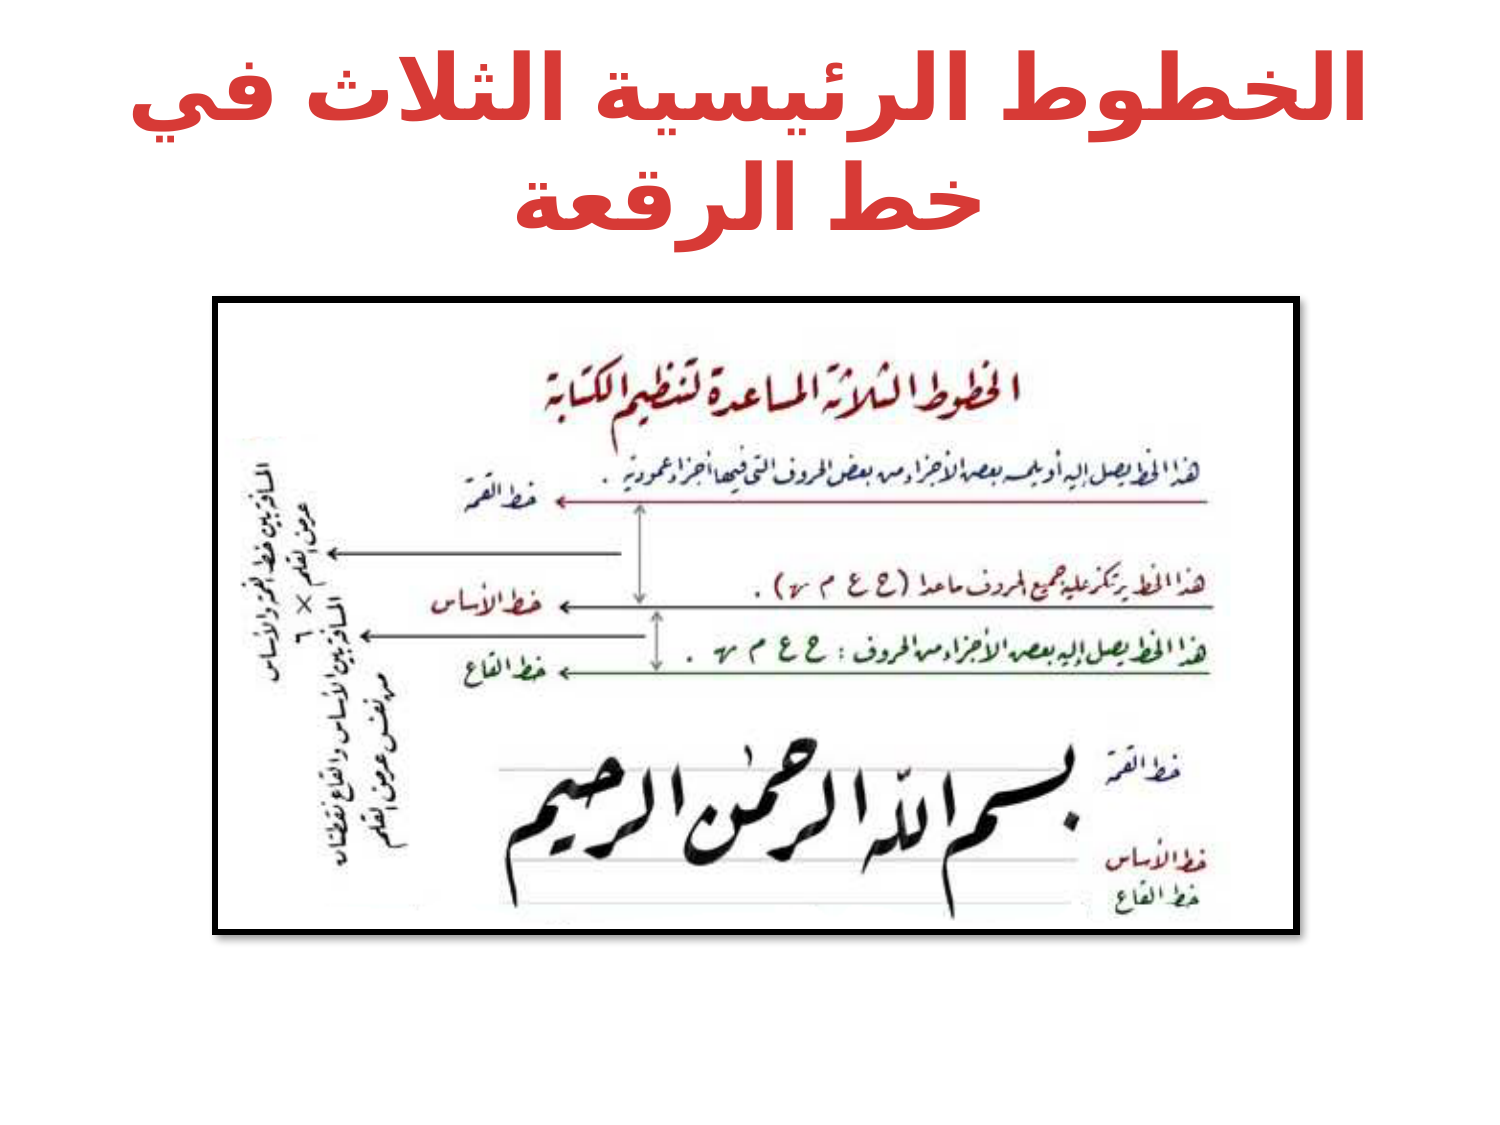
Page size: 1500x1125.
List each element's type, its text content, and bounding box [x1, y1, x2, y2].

picture [218, 302, 1294, 929]
title الخطوط الرئيسية الثلاث في خط الرقعة [75, 45, 1425, 233]
